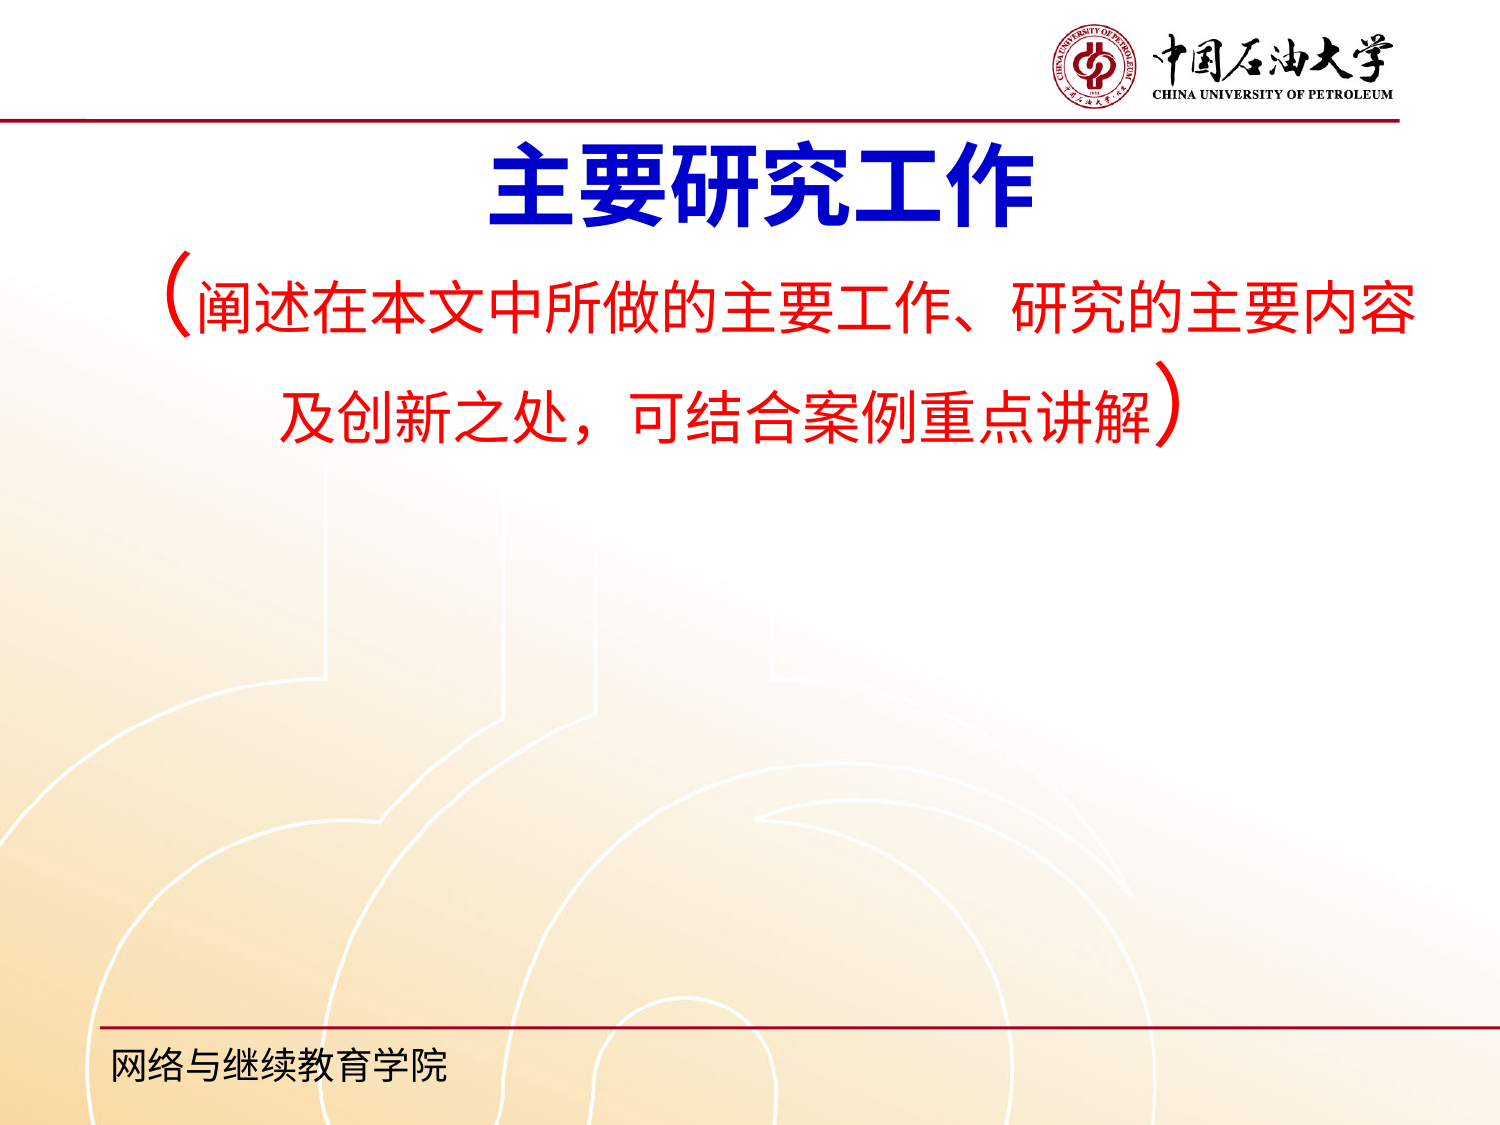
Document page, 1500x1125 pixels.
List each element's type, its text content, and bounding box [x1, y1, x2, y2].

picture [0, 0, 1500, 1125]
list [72, 466, 1423, 940]
title 主要研究工作 （阐述在本文中所做的主要工作、研究的主要内容及创新之处，可结合案例重点讲解） [75, 120, 1447, 446]
